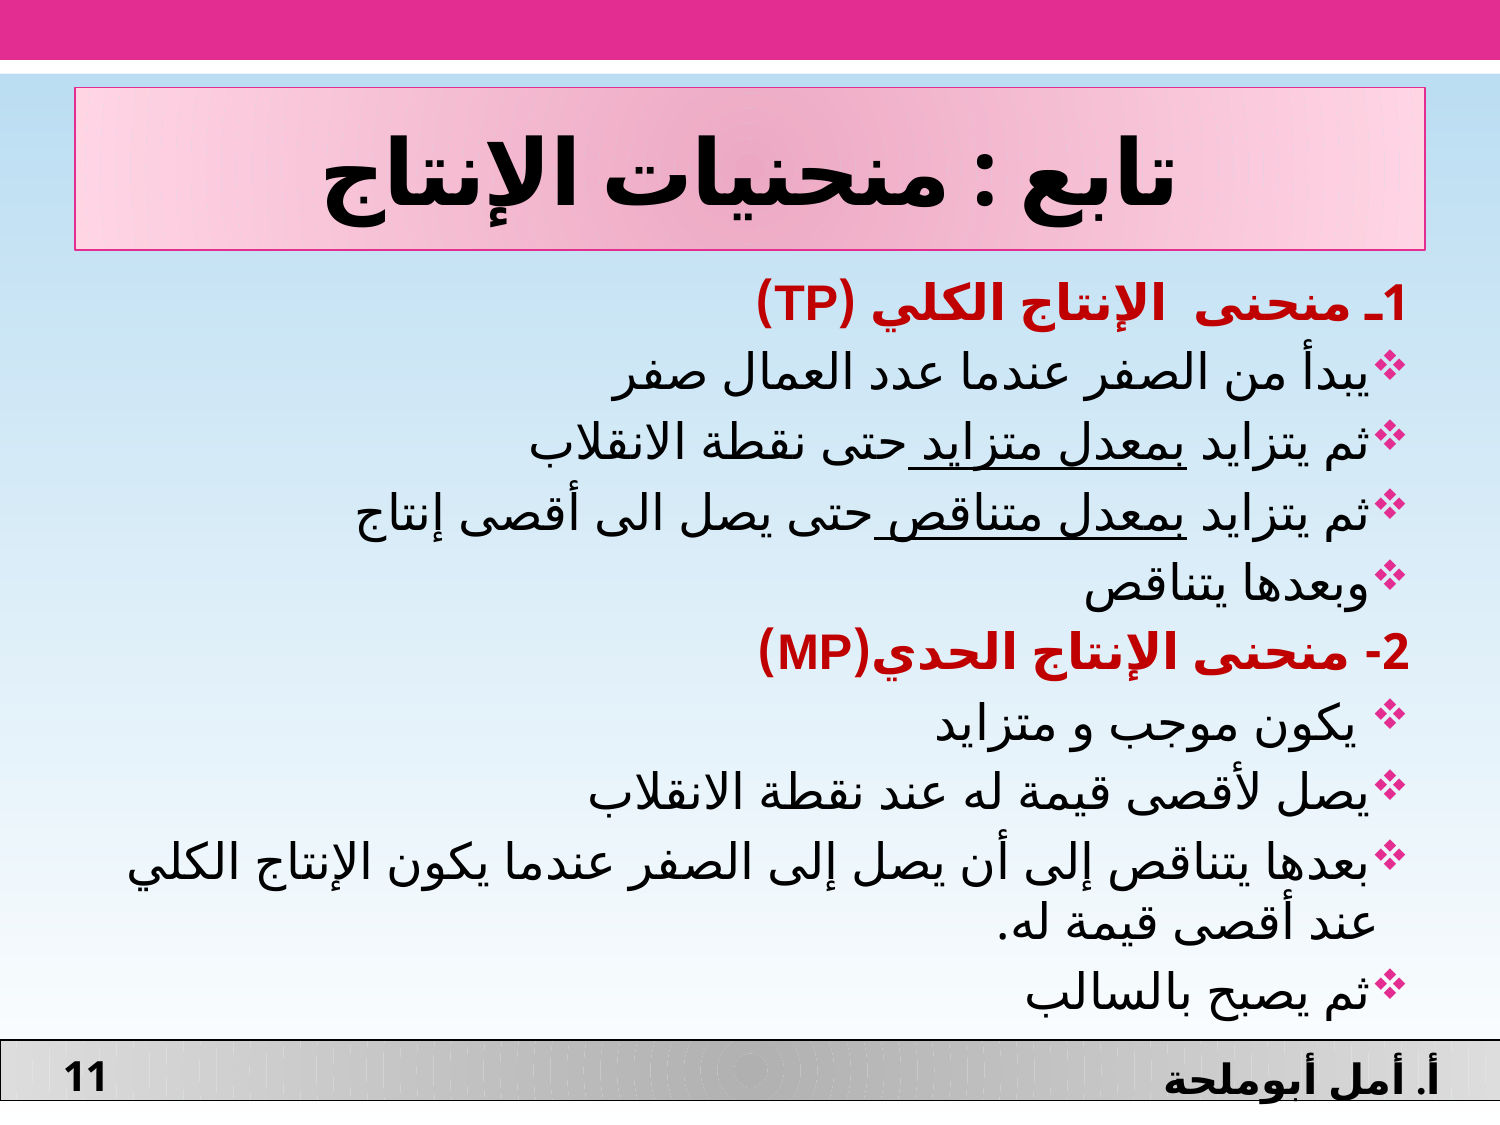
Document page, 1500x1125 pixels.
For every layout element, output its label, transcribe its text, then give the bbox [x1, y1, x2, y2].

text_box 11 [45, 1042, 124, 1107]
text_box [0, 1039, 1500, 1101]
text_box أ. أمل أبوملحة [1148, 1045, 1456, 1110]
list 1ـ منحنى الإنتاج الكلي (TP) يبدأ من الصفر عندما عدد العمال صفر ثم يتزايد بمعدل متزايد حتى نقطة الانقلاب ثم يتزايد بمعدل متناقص حتى يصل الى أقصى إنتاج وبعدها يتناقص 2- منحنى الإنتاج الحدي(MP) يكون موجب و متزايد يصل لأقصى قيمة له عند نقطة الانقلاب بعدها يتناقص إلى أن يصل إلى الصفر عندما يكون الإنتاج الكلي عند أقصى قيمة له. ثم يصبح بالسالب [75, 262, 1425, 1039]
title تابع : منحنيات الإنتاج [74, 87, 1426, 251]
